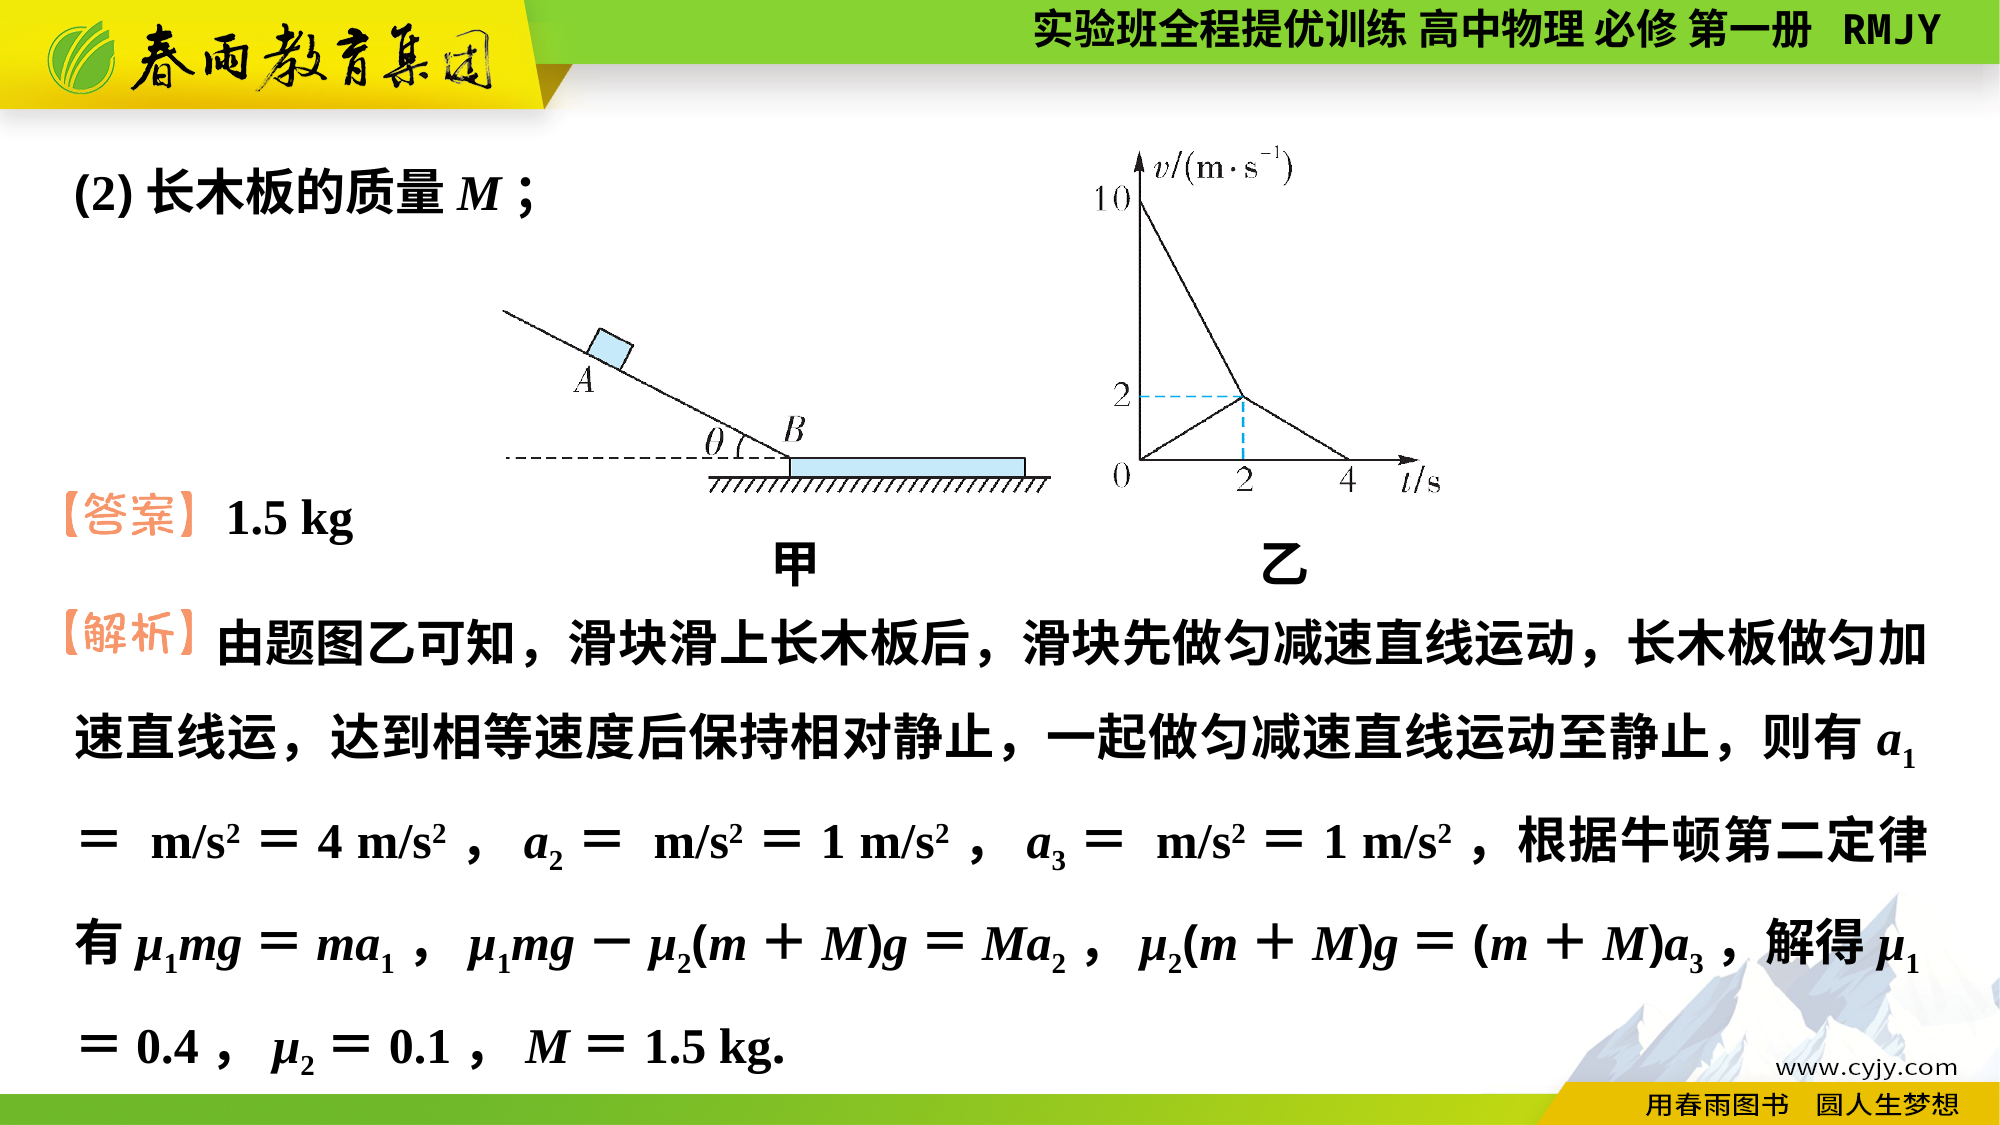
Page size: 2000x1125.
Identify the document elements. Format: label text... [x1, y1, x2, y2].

picture [0, 0, 2000, 1125]
text_box 1.5 kg [210, 477, 369, 553]
text_box 甲 乙 [755, 510, 1325, 600]
list (2)长木板的质量M； [59, 122, 1944, 217]
